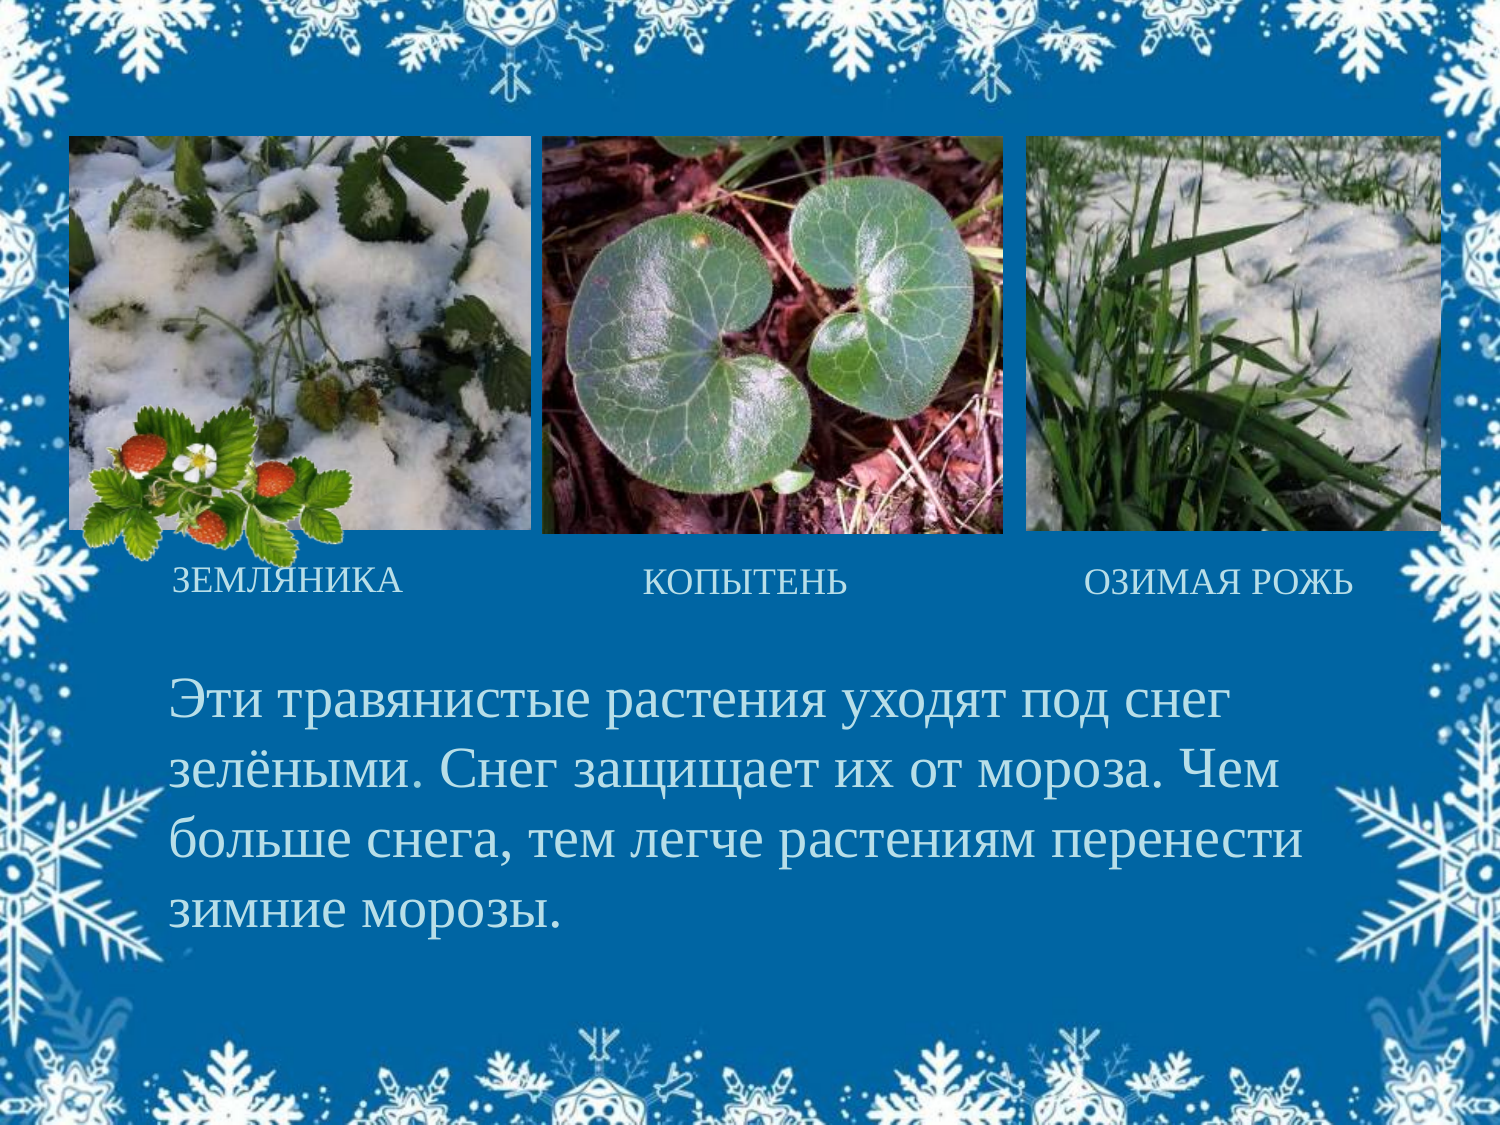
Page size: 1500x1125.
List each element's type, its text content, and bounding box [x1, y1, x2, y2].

text_box ОЗИМАЯ РОЖЬ [1068, 582, 1412, 610]
text_box КОПЫТЕНЬ [627, 582, 909, 610]
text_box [69, 136, 1441, 574]
text_box ЗЕМЛЯНИКА [157, 582, 500, 608]
text_box Эти травянистые растения уходят под снег зелёными. Снег защищает их от мороза. Чем больше снега, тем легче растениям перенести зимние морозы. [153, 651, 1353, 947]
picture [0, 0, 1500, 1125]
